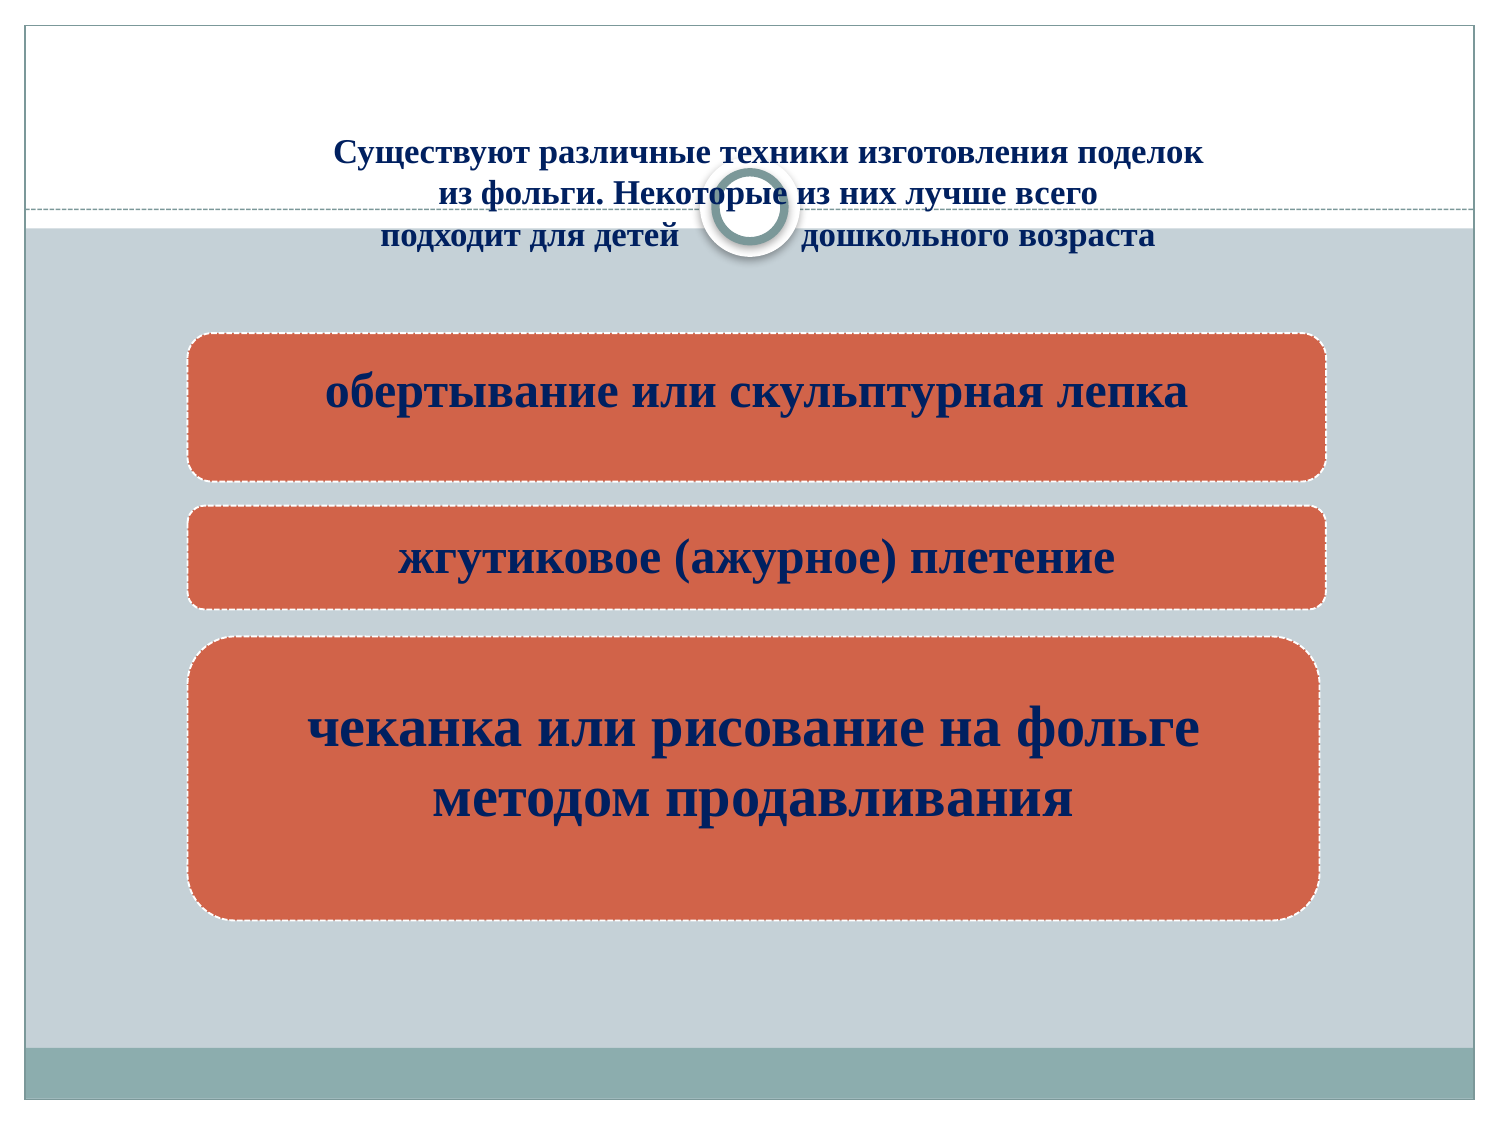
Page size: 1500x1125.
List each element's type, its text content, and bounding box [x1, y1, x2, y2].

title Существуют различные техники изготовления поделок из фольги. Некоторые из них лучше всего подходит для детей дошкольного возраста [93, 117, 1444, 364]
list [58, 316, 1426, 1055]
